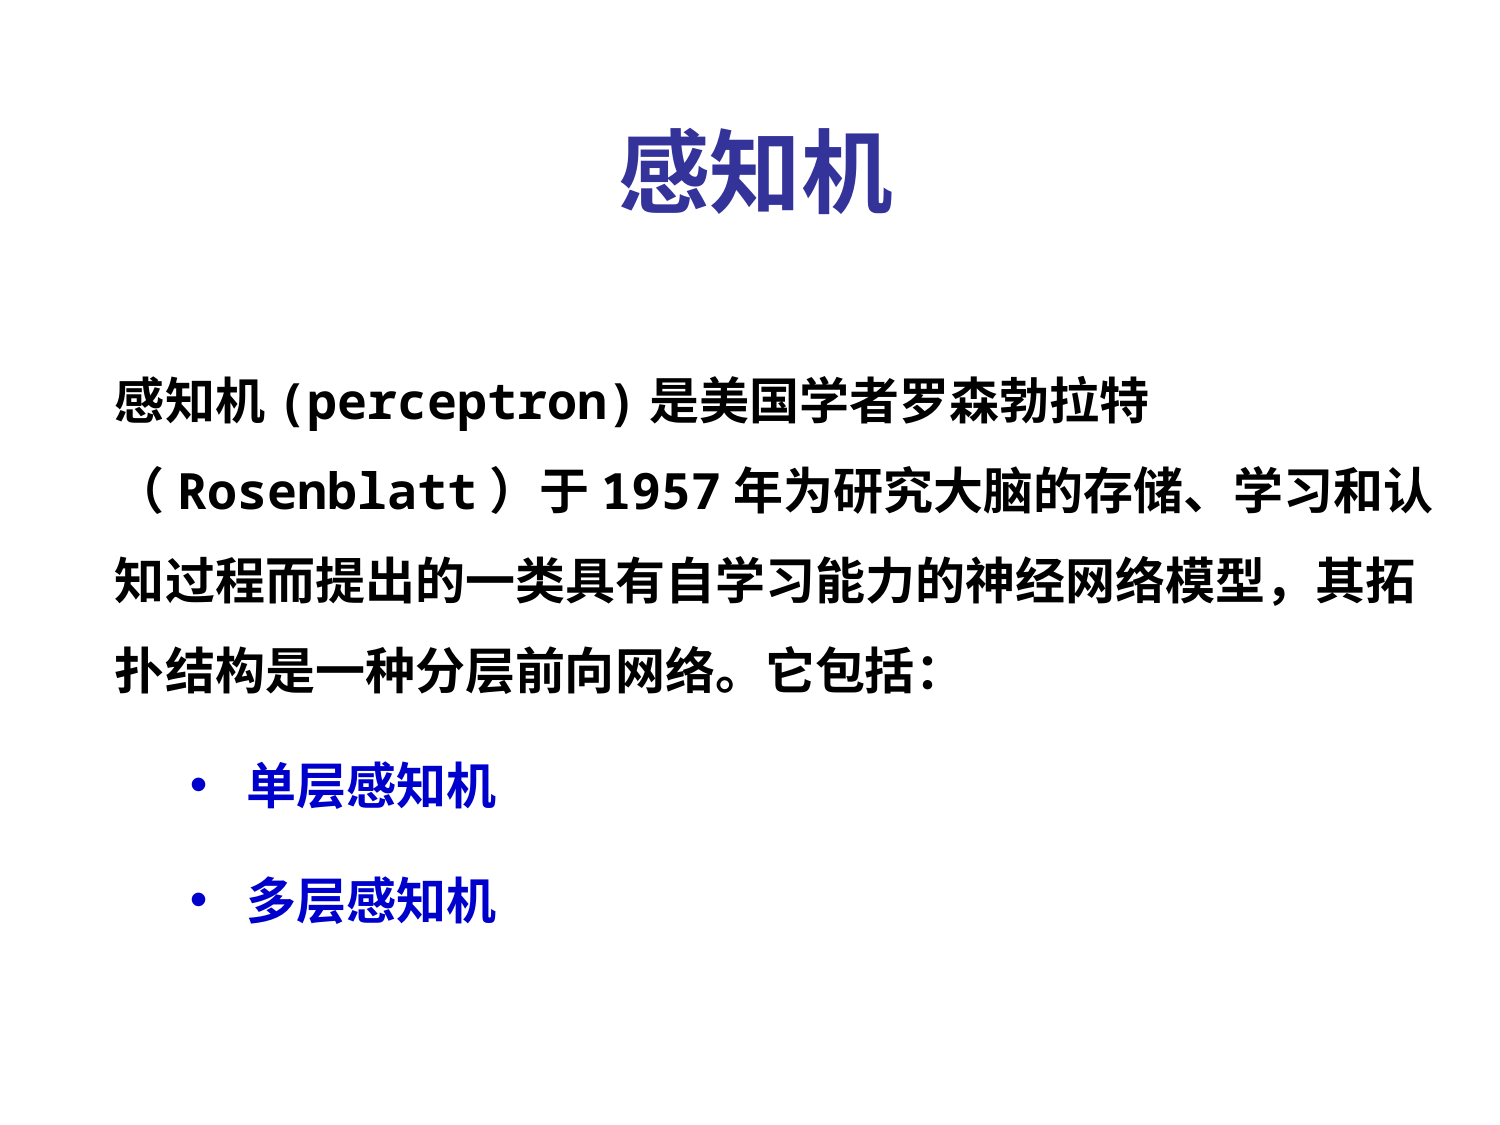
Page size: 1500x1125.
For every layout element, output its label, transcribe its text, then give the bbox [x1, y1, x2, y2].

text_box 感知机(perceptron)是美国学者罗森勃拉特（Rosenblatt）于1957年为研究大脑的存储、学习和认知过程而提出的一类具有自学习能力的神经网络模型，其拓扑结构是一种分层前向网络。它包括： 单层感知机 多层感知机 [100, 332, 1454, 937]
text_box 感知机 [141, 107, 1371, 233]
